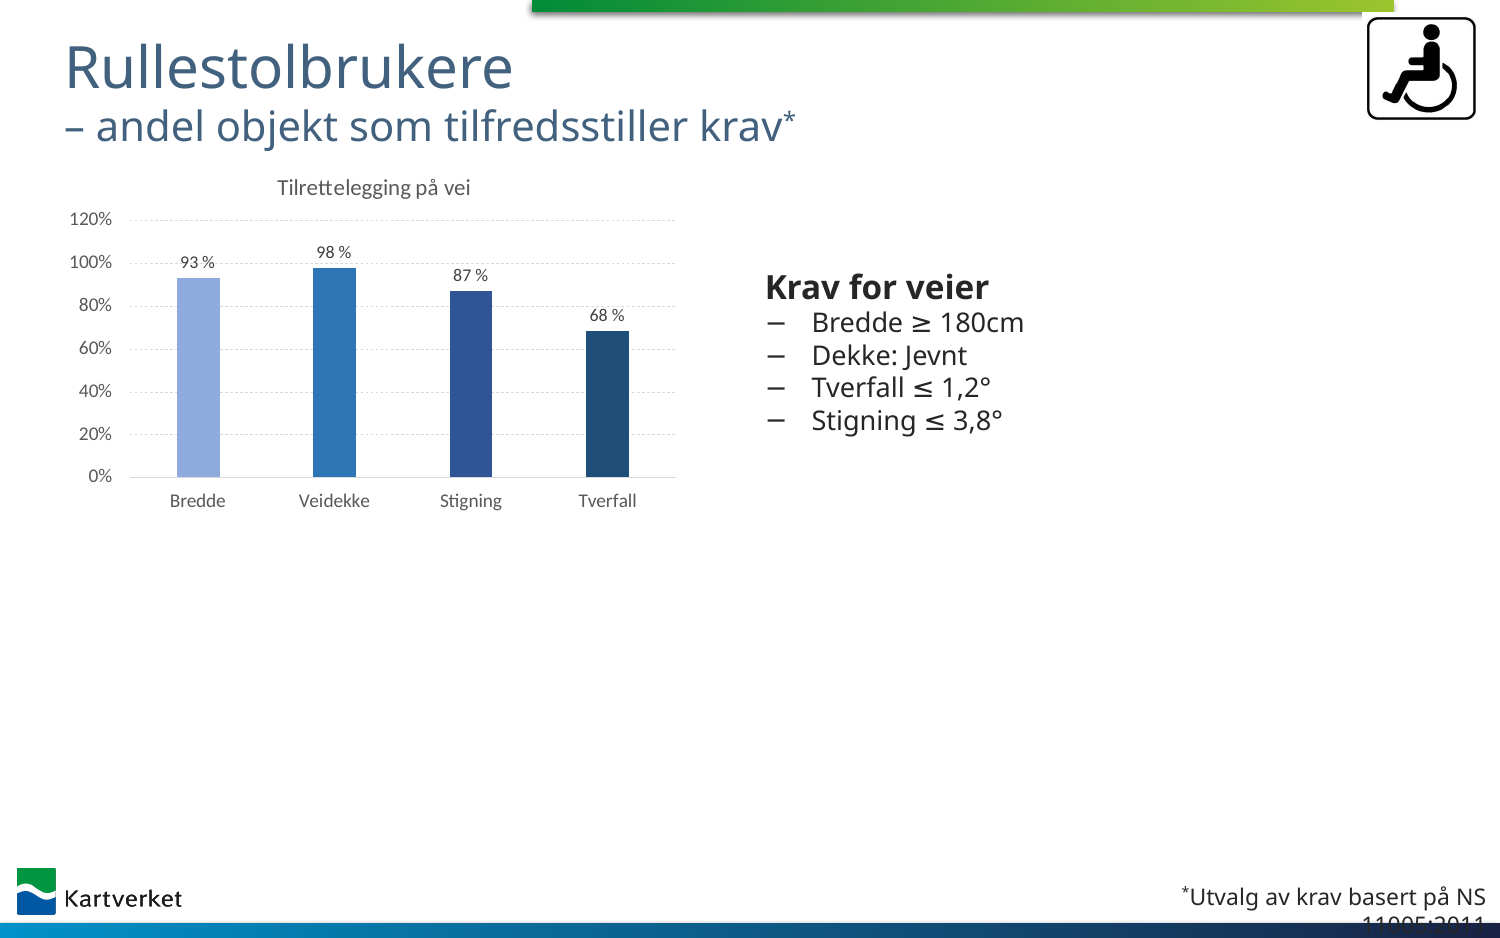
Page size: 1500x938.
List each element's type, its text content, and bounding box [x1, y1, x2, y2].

picture [62, 166, 687, 519]
picture [1362, 12, 1481, 126]
text_box Krav for veier Bredde ≥ 180cm Dekke: Jevnt Tverfall ≤ 1,2° Stigning ≤ 3,8° [750, 258, 1234, 444]
text_box *Utvalg av krav basert på NS 11005:2011 [1068, 873, 1500, 938]
text_box Rullestolbrukere – andel objekt som tilfredsstiller krav* [49, 25, 1431, 158]
